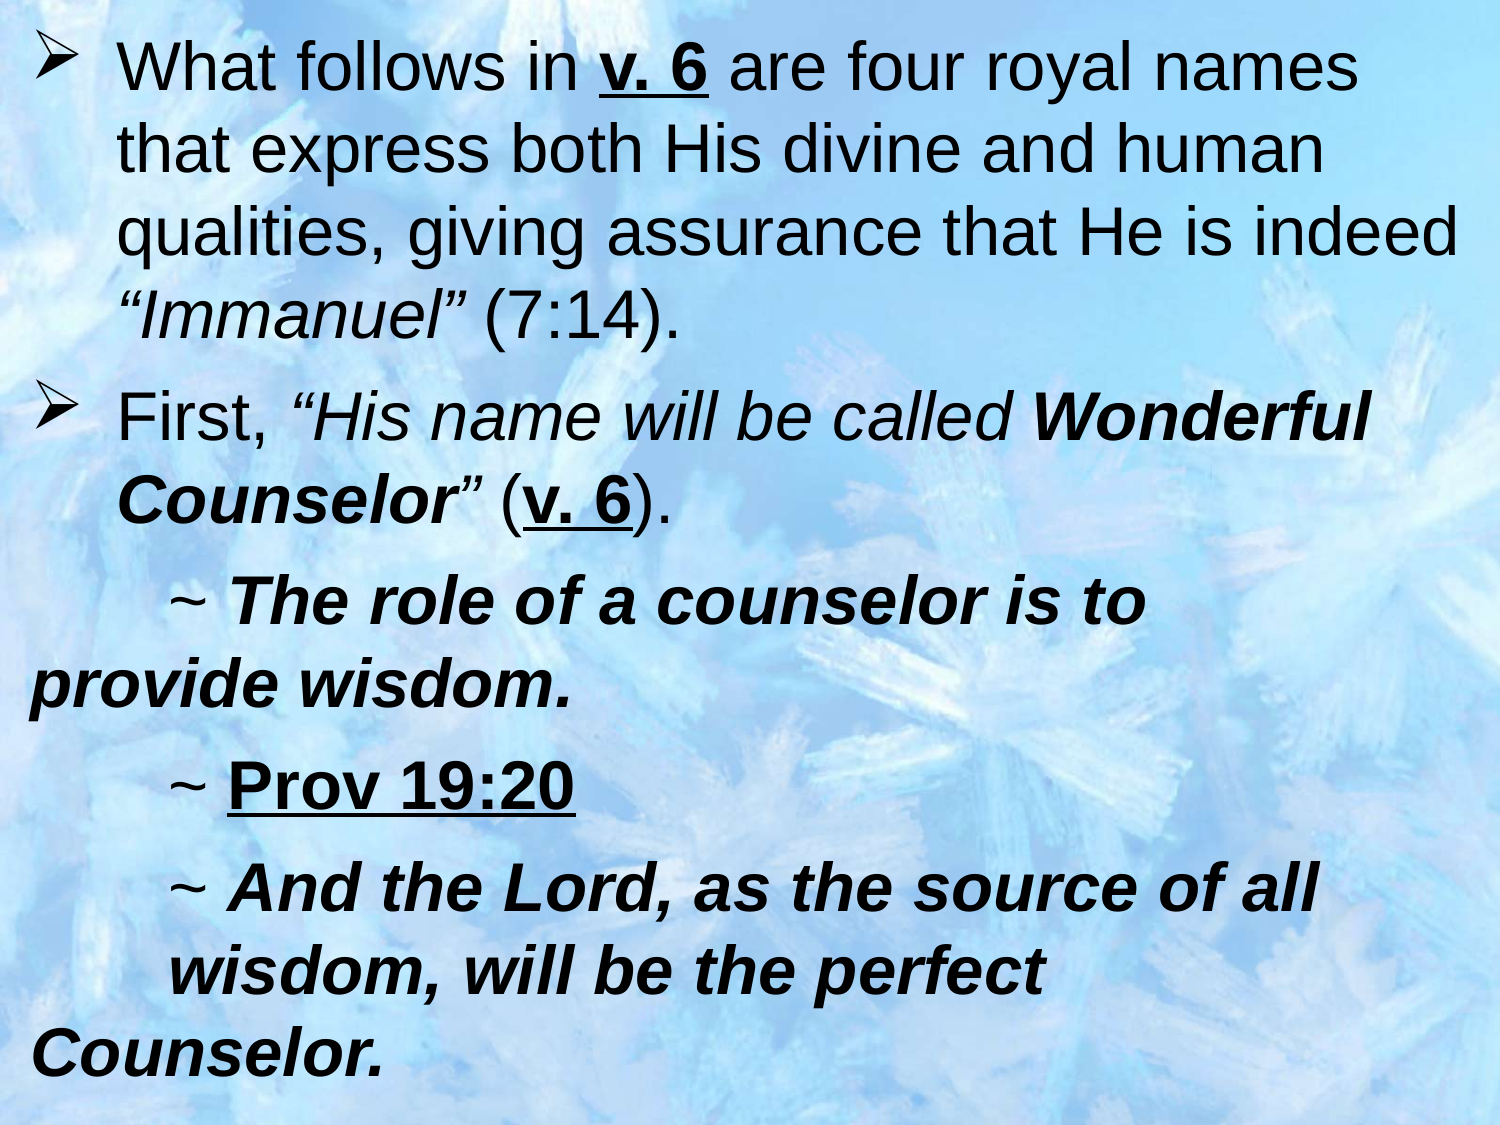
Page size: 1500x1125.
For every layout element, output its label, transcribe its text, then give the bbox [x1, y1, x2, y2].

subtitle What follows in v. 6 are four royal names that express both His divine and human qualities, giving assurance that He is indeed “Immanuel” (7:14). First, “His name will be called Wonderful Counselor” (v. 6). ~ The role of a counselor is to provide wisdom. ~ Prov 19:20 ~ And the Lord, as the source of all wisdom, will be the perfect Counselor. [15, 13, 1484, 1110]
picture [0, 0, 1500, 1125]
